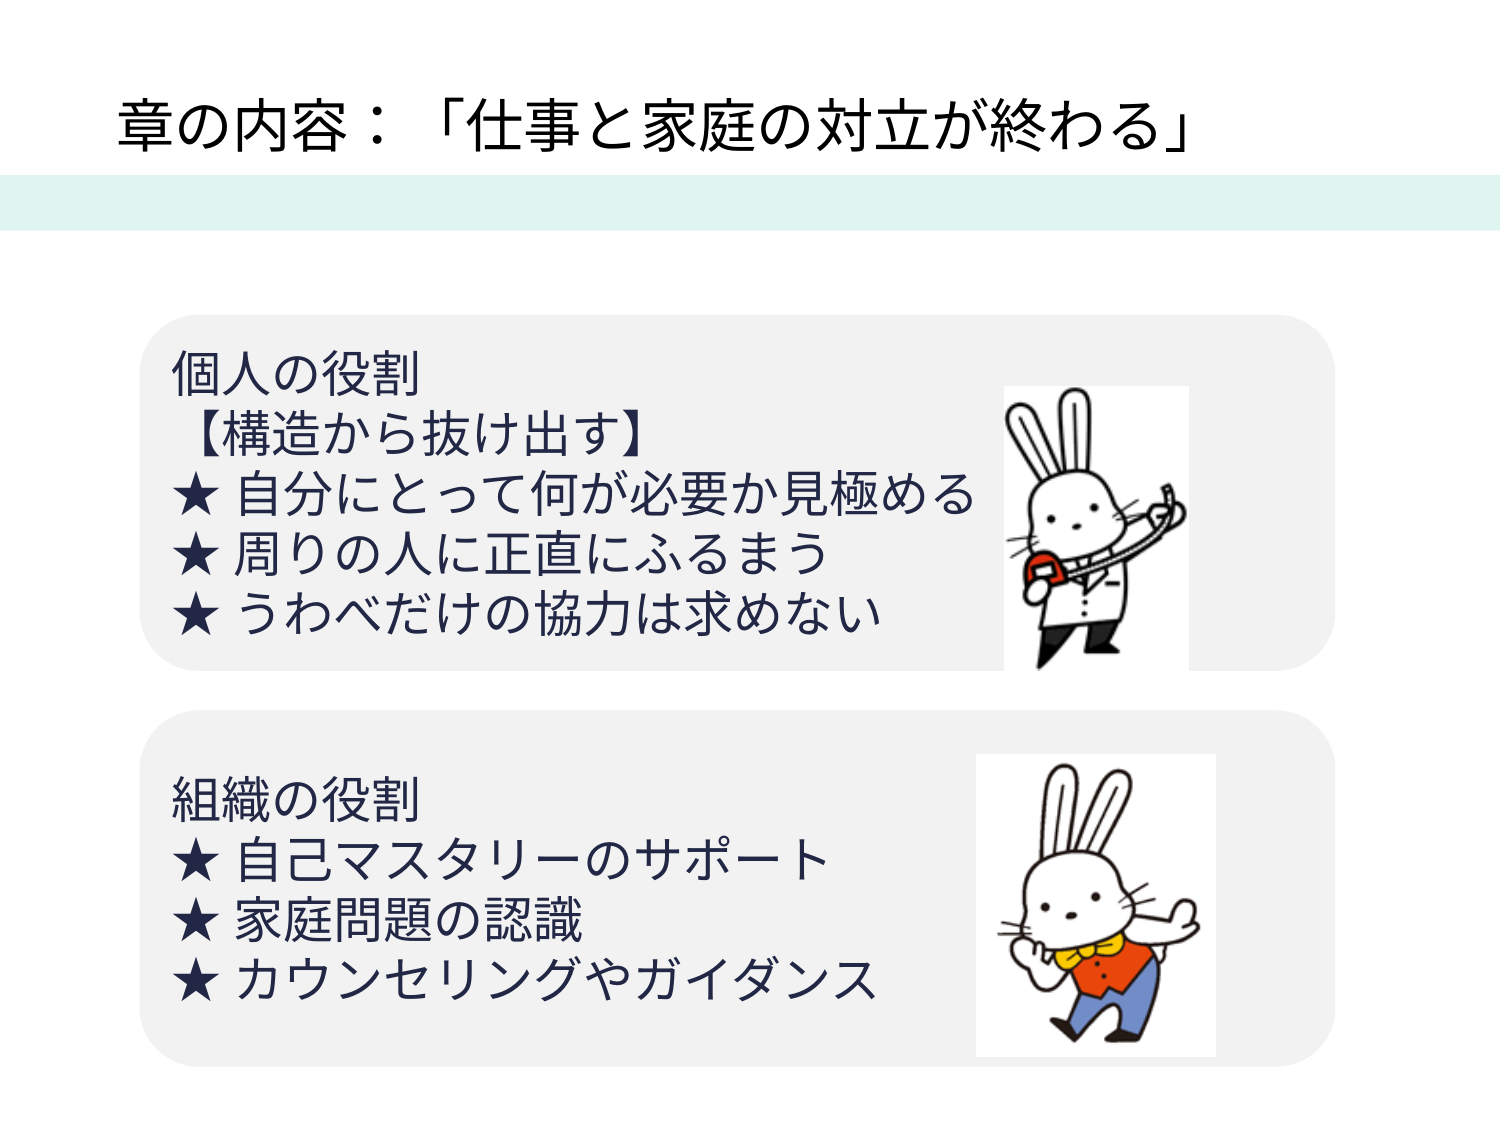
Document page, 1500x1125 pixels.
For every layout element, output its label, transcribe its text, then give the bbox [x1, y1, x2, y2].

picture [976, 754, 1216, 1057]
picture [1004, 386, 1189, 671]
text_box 章の内容：「仕事と家庭の対立が終わる」 [101, 81, 1500, 167]
text_box 組織の役割 ★自己マスタリーのサポート ★家庭問題の認識 ★カウンセリングやガイダンス [138, 709, 1337, 1068]
text_box [0, 174, 1500, 231]
text_box 個人の役割 【構造から抜け出す】 ★自分にとって何が必要か見極める ★周りの人に正直にふるまう ★うわべだけの協力は求めない [138, 313, 1337, 672]
